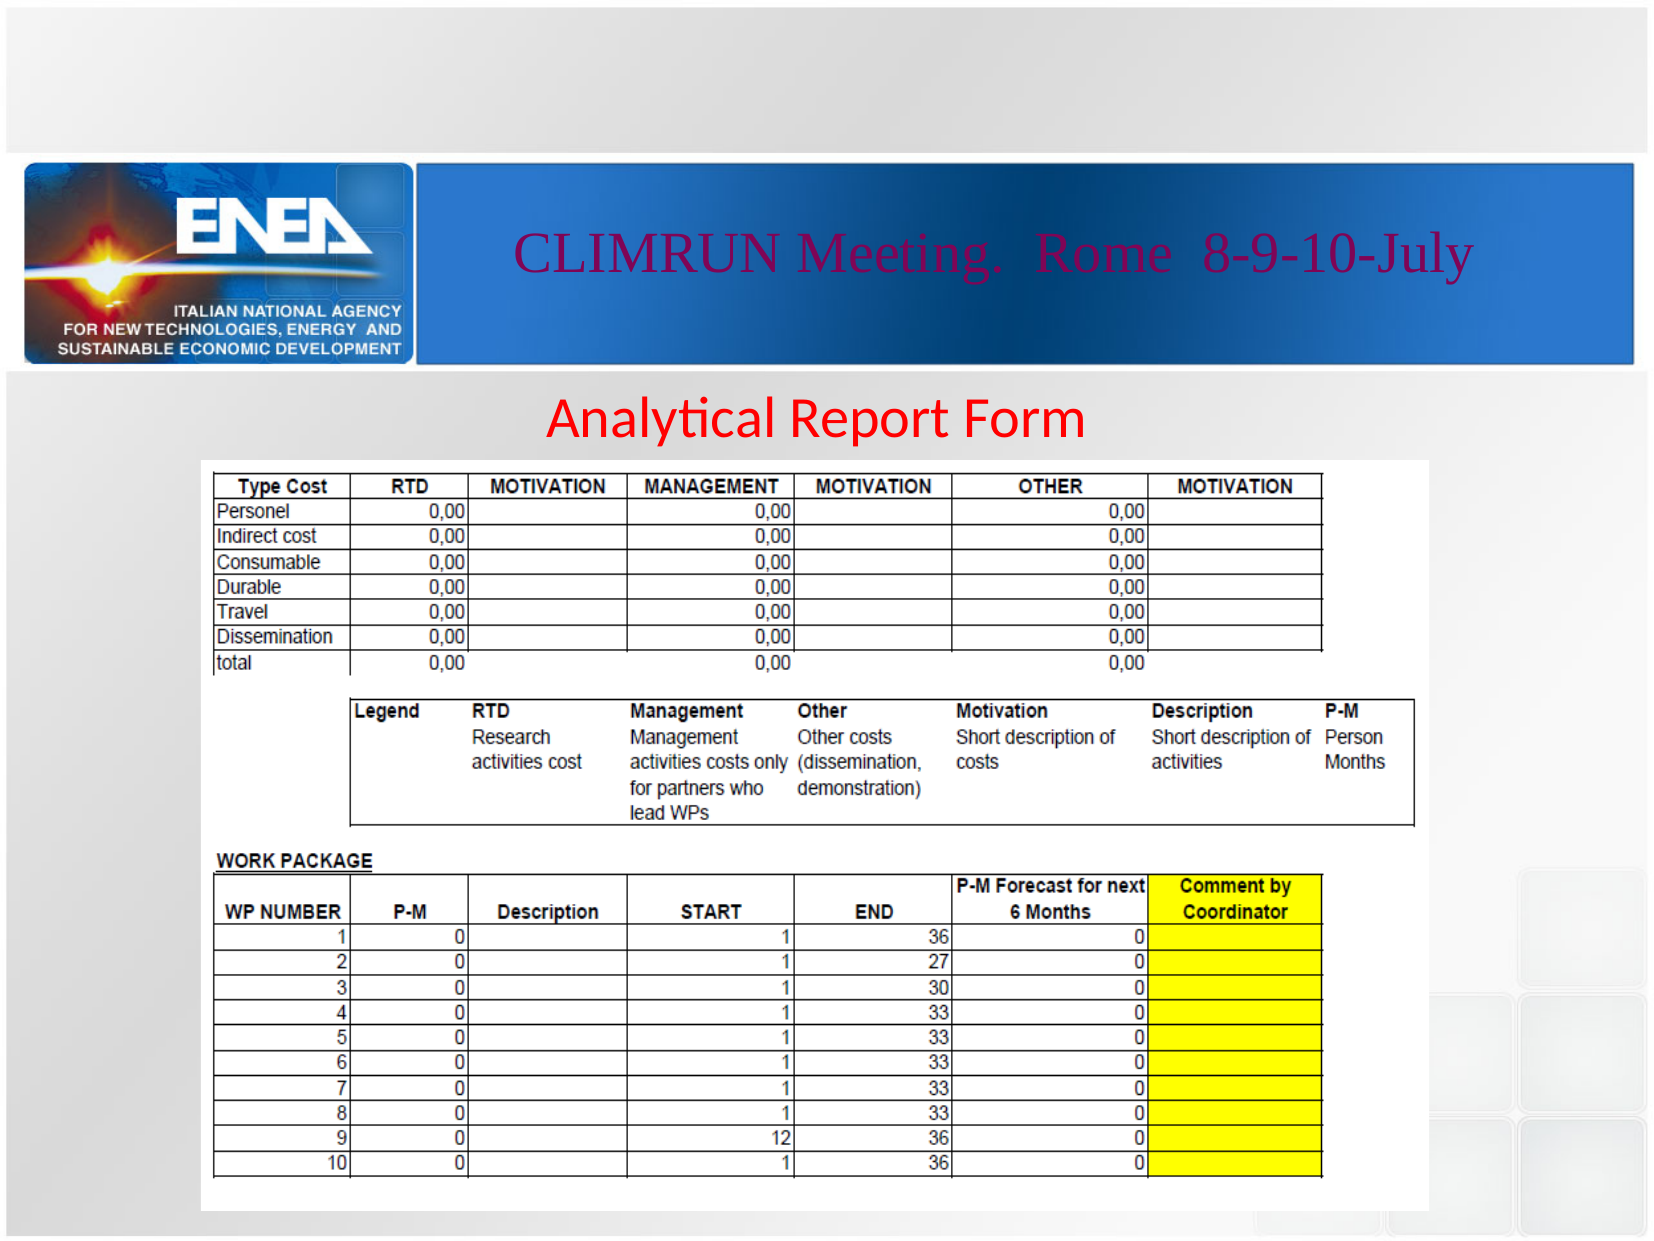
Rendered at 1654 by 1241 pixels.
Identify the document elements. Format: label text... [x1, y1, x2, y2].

text_box Analytical Report Form [141, 371, 1492, 455]
text_box CLIMRUN Meeting. Rome 8-9-10-July [499, 206, 1506, 292]
picture [0, 0, 1654, 1241]
